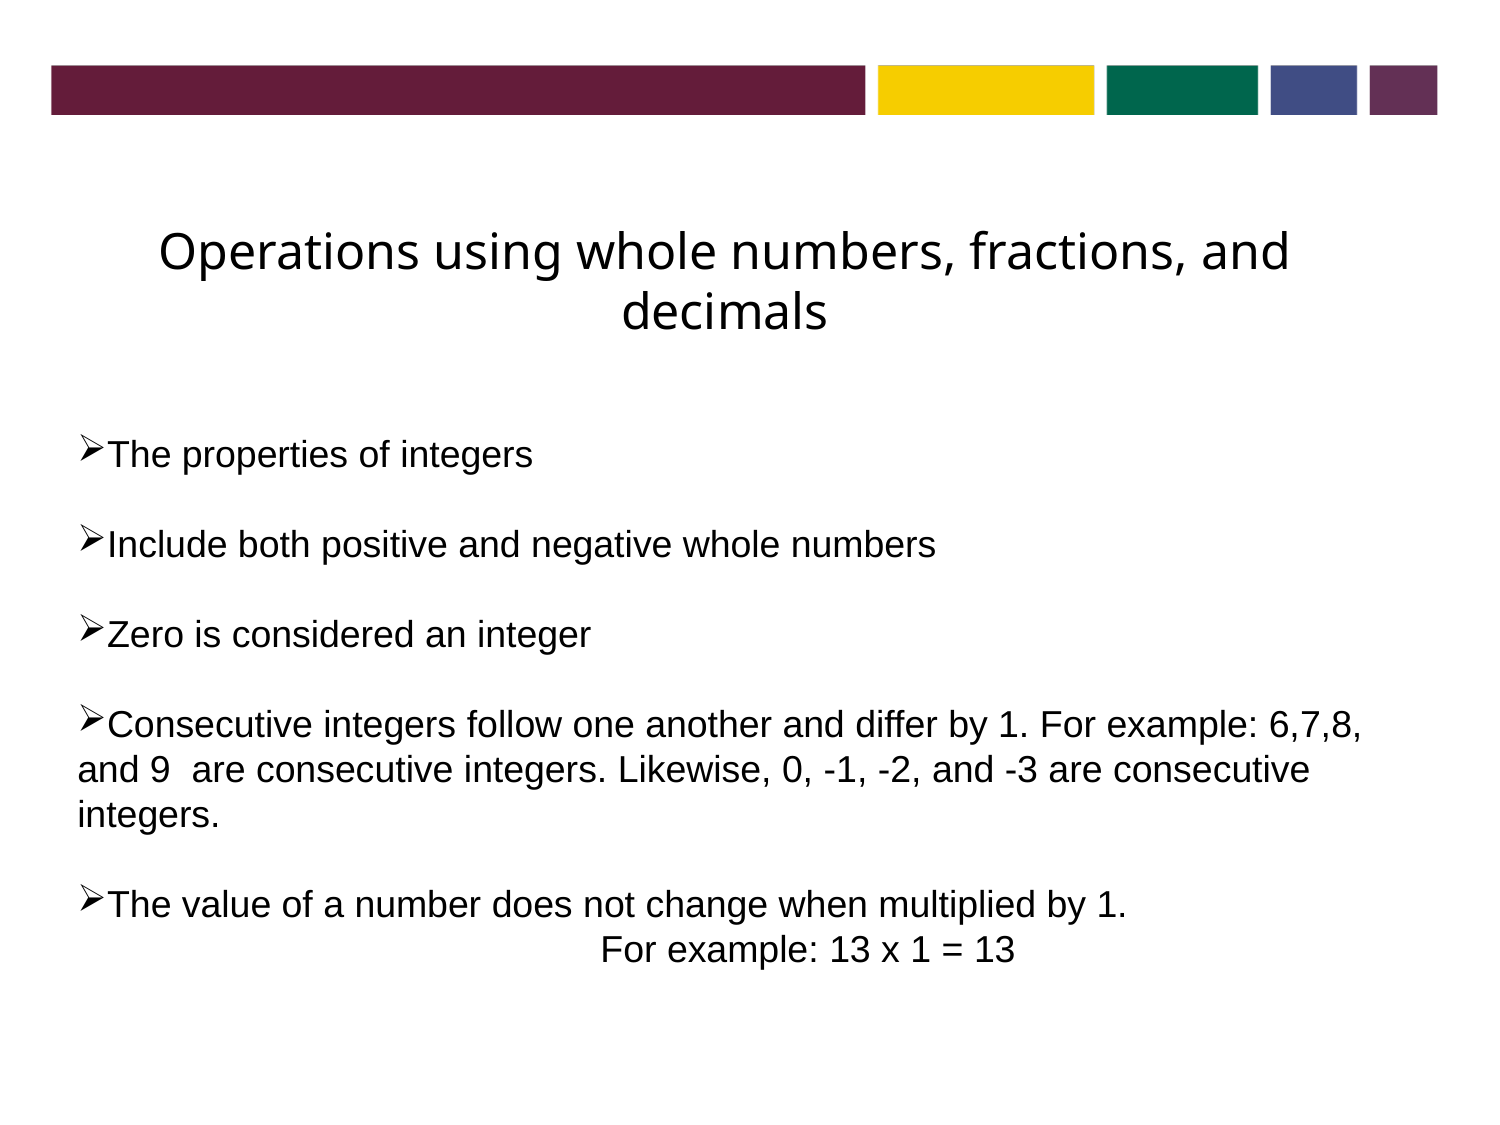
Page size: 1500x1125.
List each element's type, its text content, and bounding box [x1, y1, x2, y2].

picture [37, 49, 1438, 116]
text_box Operations using whole numbers, fractions, and decimals The properties of integers Include both positive and negative whole numbers Zero is considered an integer Consecutive integers follow one another and differ by 1. For example: 6,7,8, and 9 are consecutive integers. Likewise, 0, -1, -2, and -3 are consecutive integers. The value of a number does not change when multiplied by 1. For example: 13 x 1 = 13 [62, 212, 1388, 1125]
